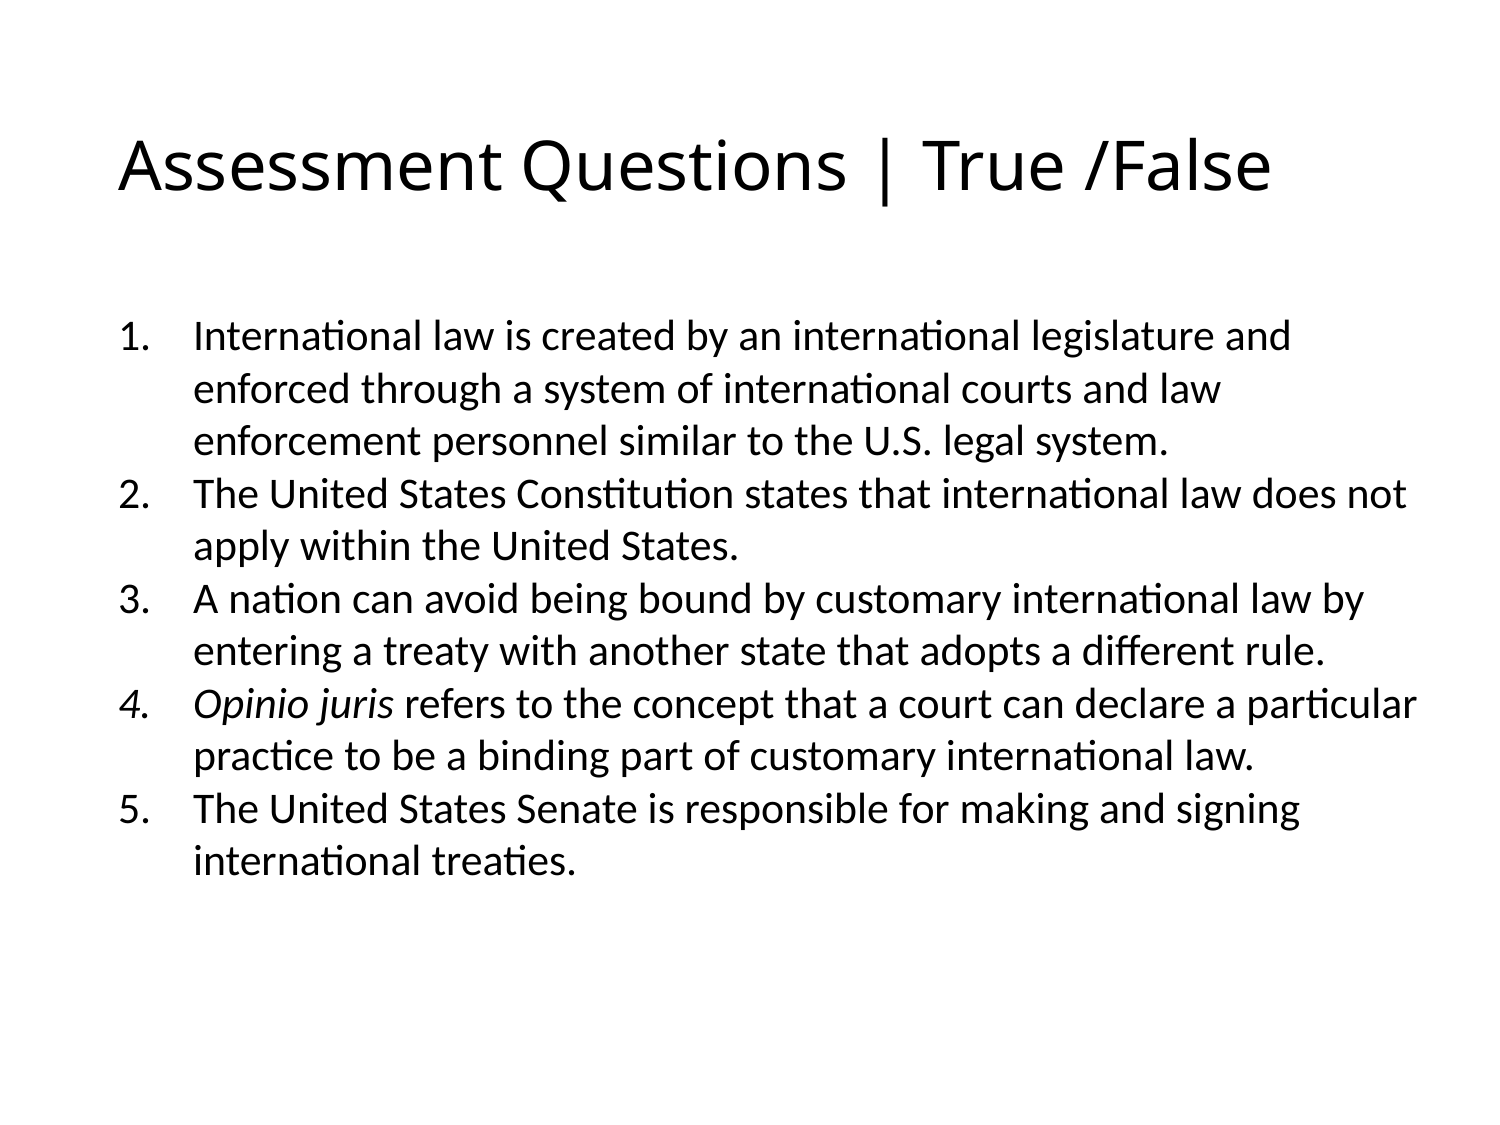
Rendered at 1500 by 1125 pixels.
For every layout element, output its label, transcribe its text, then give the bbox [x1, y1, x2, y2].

list International law is created by an international legislature and enforced through a system of international courts and law enforcement personnel similar to the U.S. legal system. The United States Constitution states that international law does not apply within the United States. A nation can avoid being bound by customary international law by entering a treaty with another state that adopts a different rule. Opinio juris refers to the concept that a court can declare a particular practice to be a binding part of customary international law. The United States Senate is responsible for making and signing international treaties. [102, 299, 1439, 1014]
title Assessment Questions | True /False [102, 59, 1398, 278]
